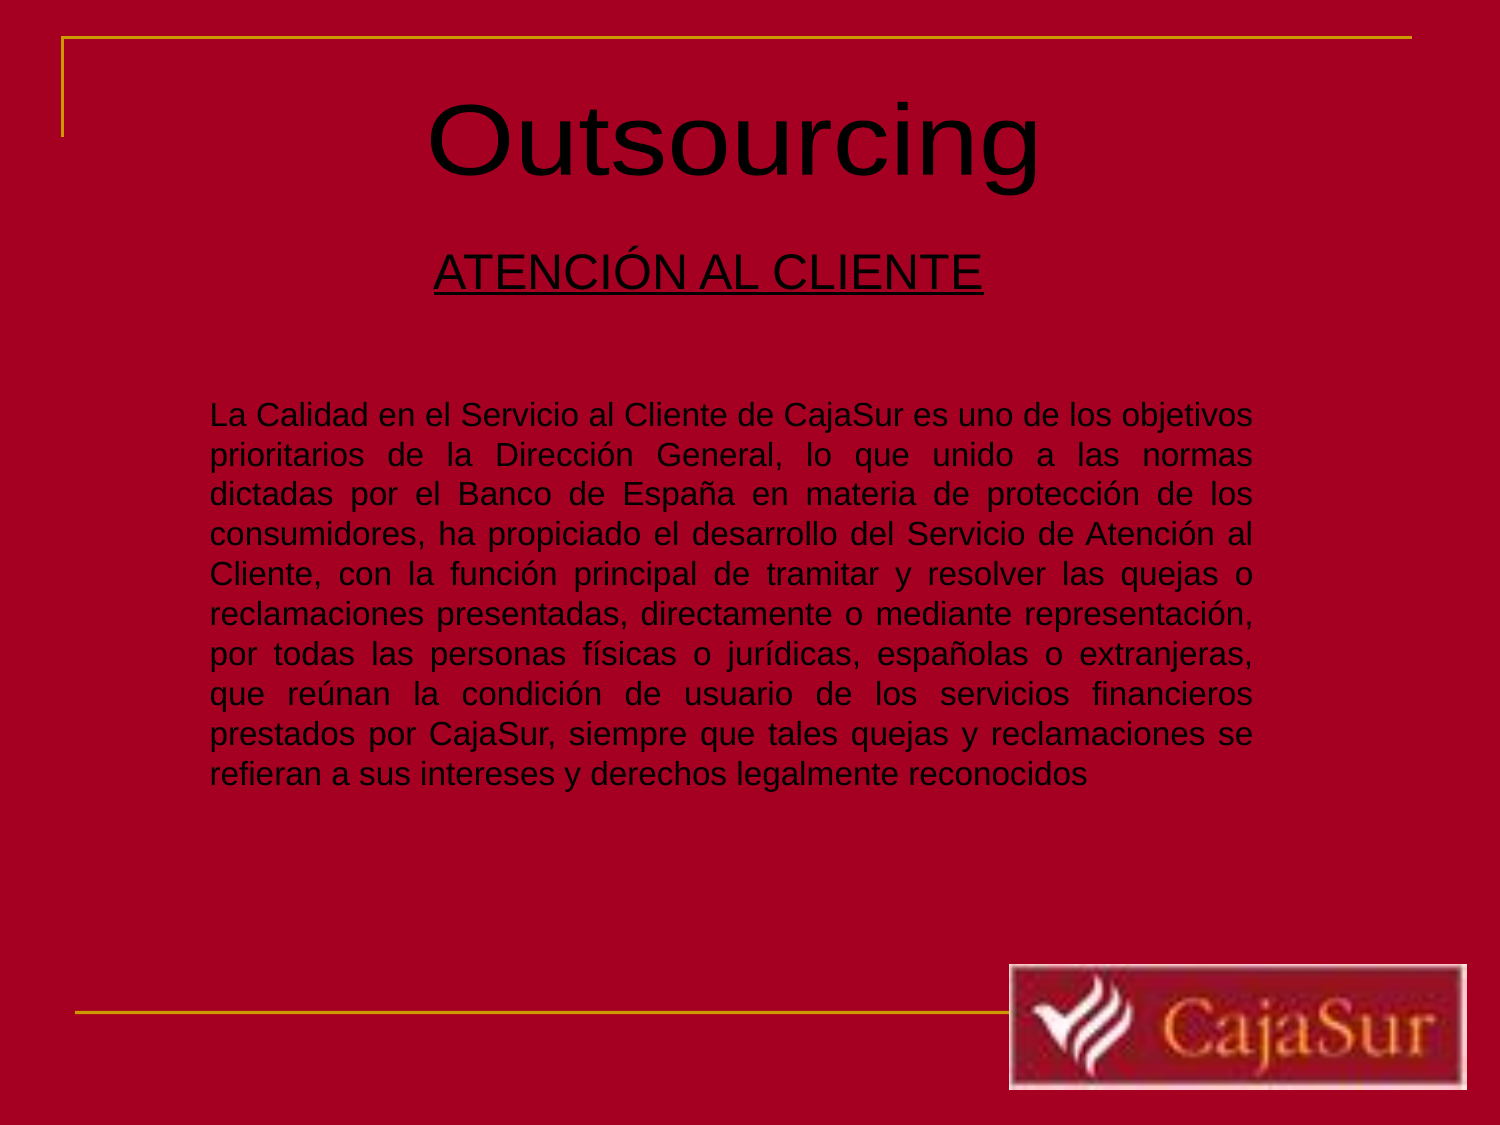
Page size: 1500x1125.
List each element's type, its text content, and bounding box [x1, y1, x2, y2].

text_box ATENCIÓN AL CLIENTE [419, 231, 1270, 307]
text_box La Calidad en el Servicio al Cliente de CajaSur es uno de los objetivos prioritarios de la Dirección General, lo que unido a las normas dictadas por el Banco de España en materia de protección de los consumidores, ha propiciado el desarrollo del Servicio de Atención al Cliente, con la función principal de tramitar y resolver las quejas o reclamaciones presentadas, directamente o mediante representación, por todas las personas físicas o jurídicas, españolas o extranjeras, que reúnan la condición de usuario de los servicios financieros prestados por CajaSur, siempre que tales quejas y reclamaciones se refieran a sus intereses y derechos legalmente reconocidos [194, 385, 1270, 800]
picture [1009, 963, 1467, 1091]
